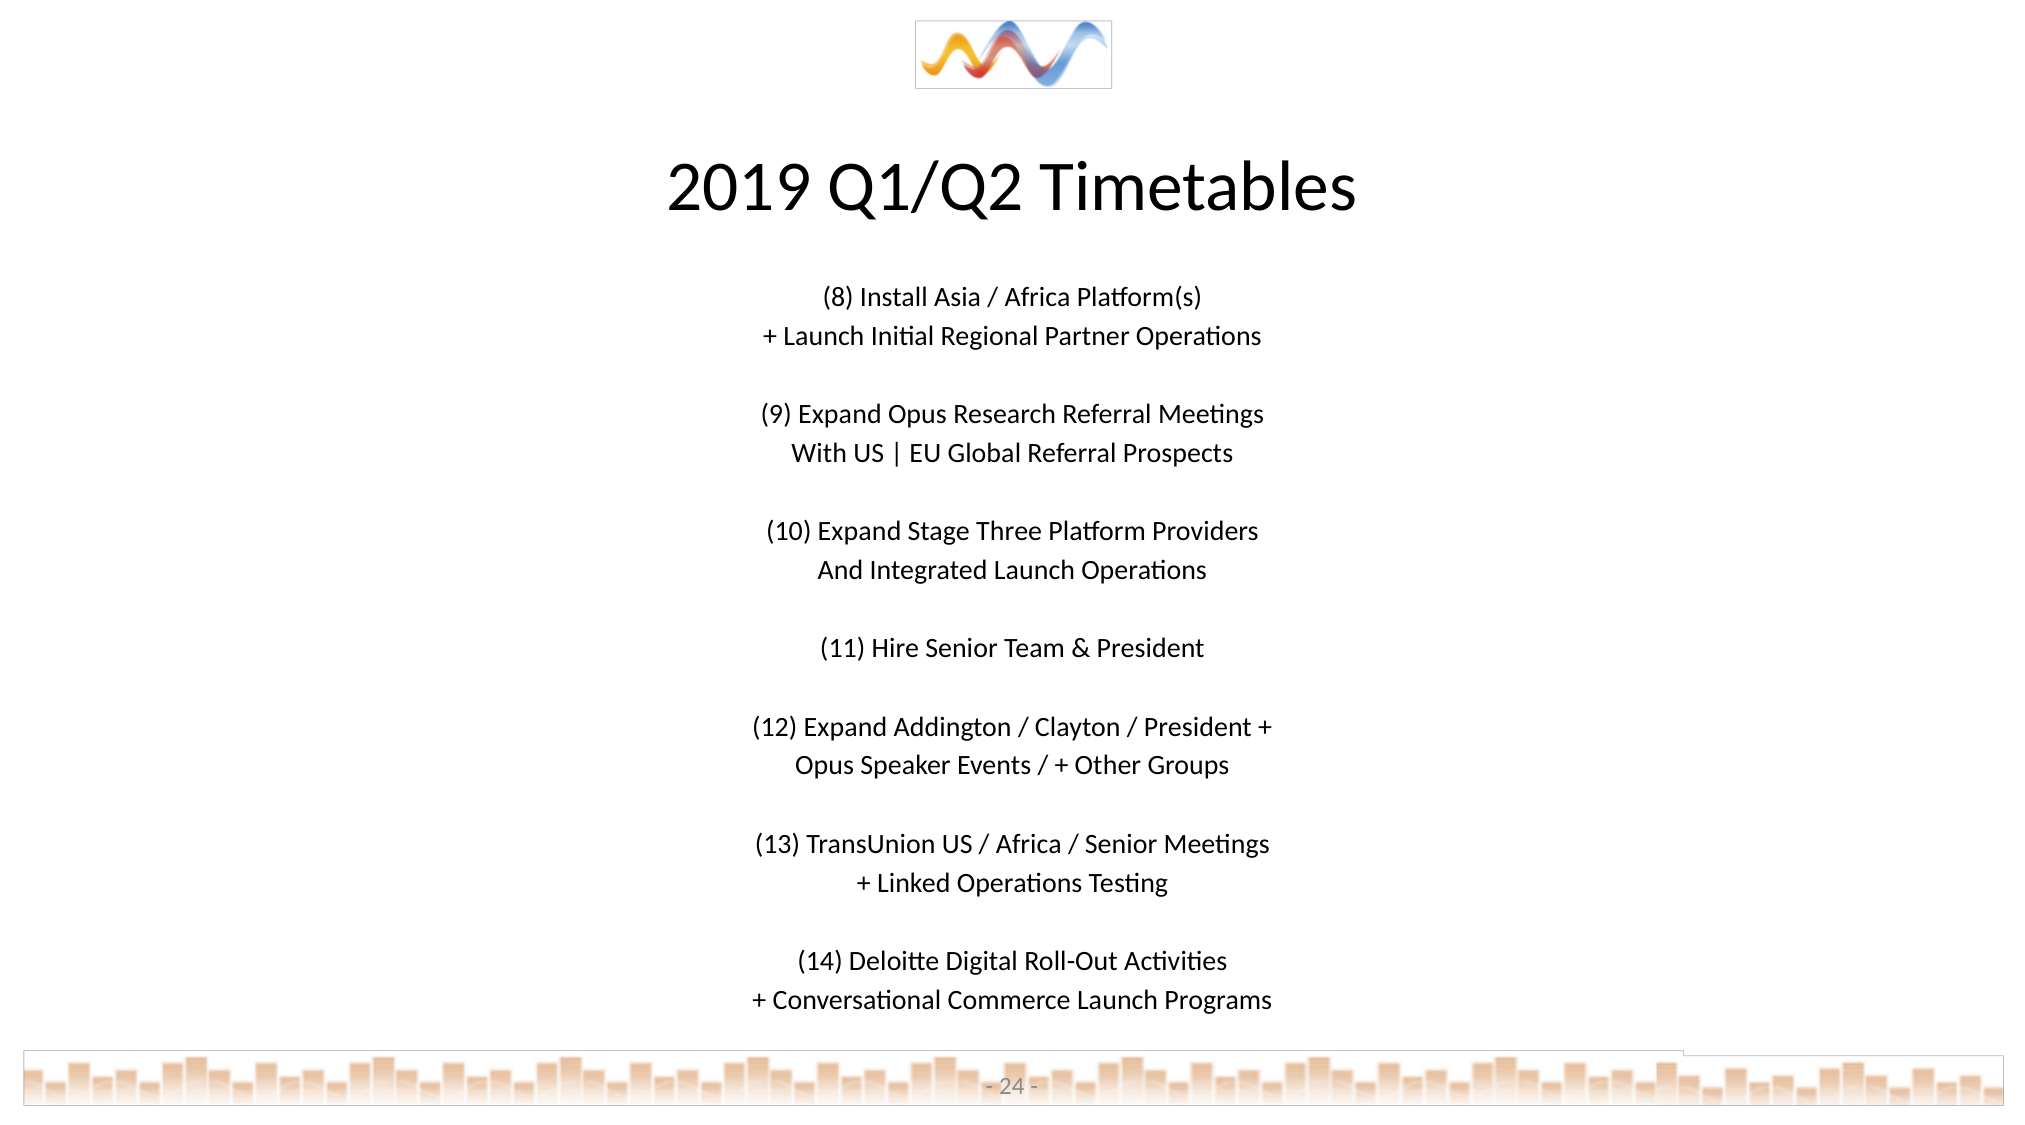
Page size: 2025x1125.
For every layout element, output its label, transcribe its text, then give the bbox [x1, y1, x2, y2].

title 2019 Q1/Q2 Timetables [101, 45, 1924, 231]
text_box (8) Install Asia / Africa Platform(s) + Launch Initial Regional Partner Operations (9) Expand Opus Research Referral Meetings With US | EU Global Referral Prospects (10) Expand Stage Three Platform Providers And Integrated Launch Operations (11) Hire Senior Team & President (12) Expand Addington / Clayton / President + Opus Speaker Events / + Other Groups (13) TransUnion US / Africa / Senior Meetings + Linked Operations Testing (14) Deloitte Digital Roll-Out Activities + Conversational Commerce Launch Programs [101, 231, 1924, 1030]
slide_number - 24 - [940, 1054, 1083, 1115]
